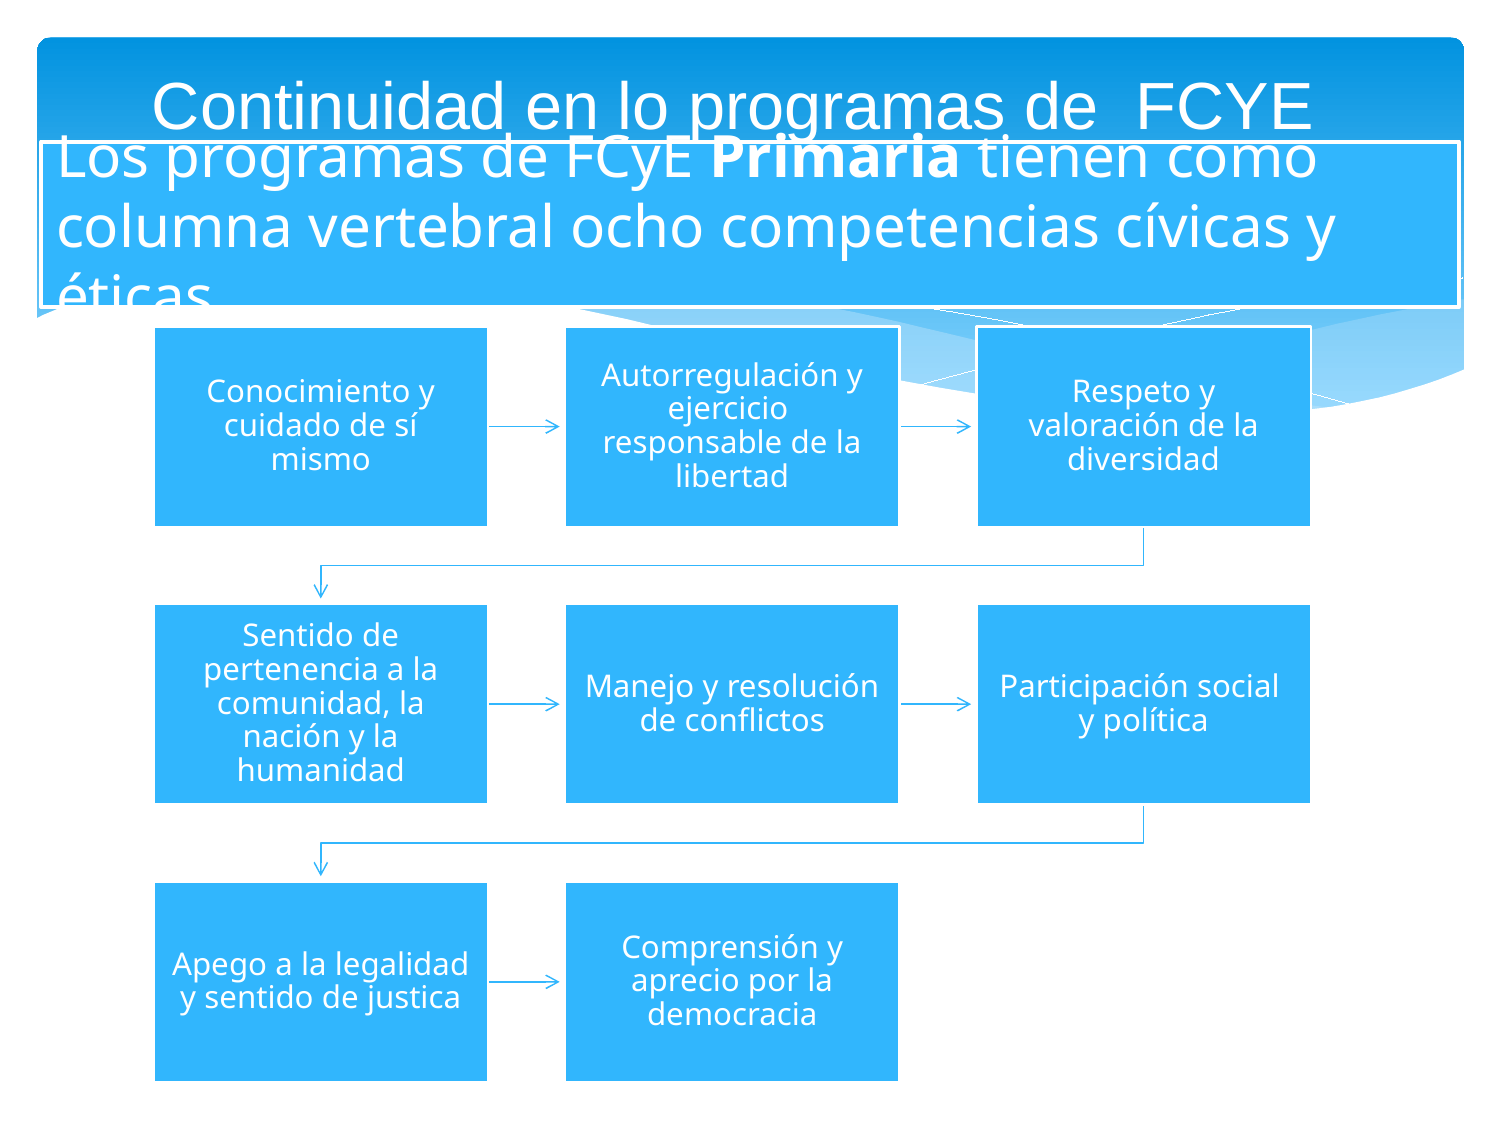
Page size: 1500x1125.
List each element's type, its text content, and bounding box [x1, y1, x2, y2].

text_box Los programas de FCyE Primaria tienen como columna vertebral ocho competencias cívicas y éticas. [39, 140, 1461, 309]
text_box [5, 326, 1459, 1083]
title Continuidad en lo programas de FCYE [41, 45, 1425, 140]
